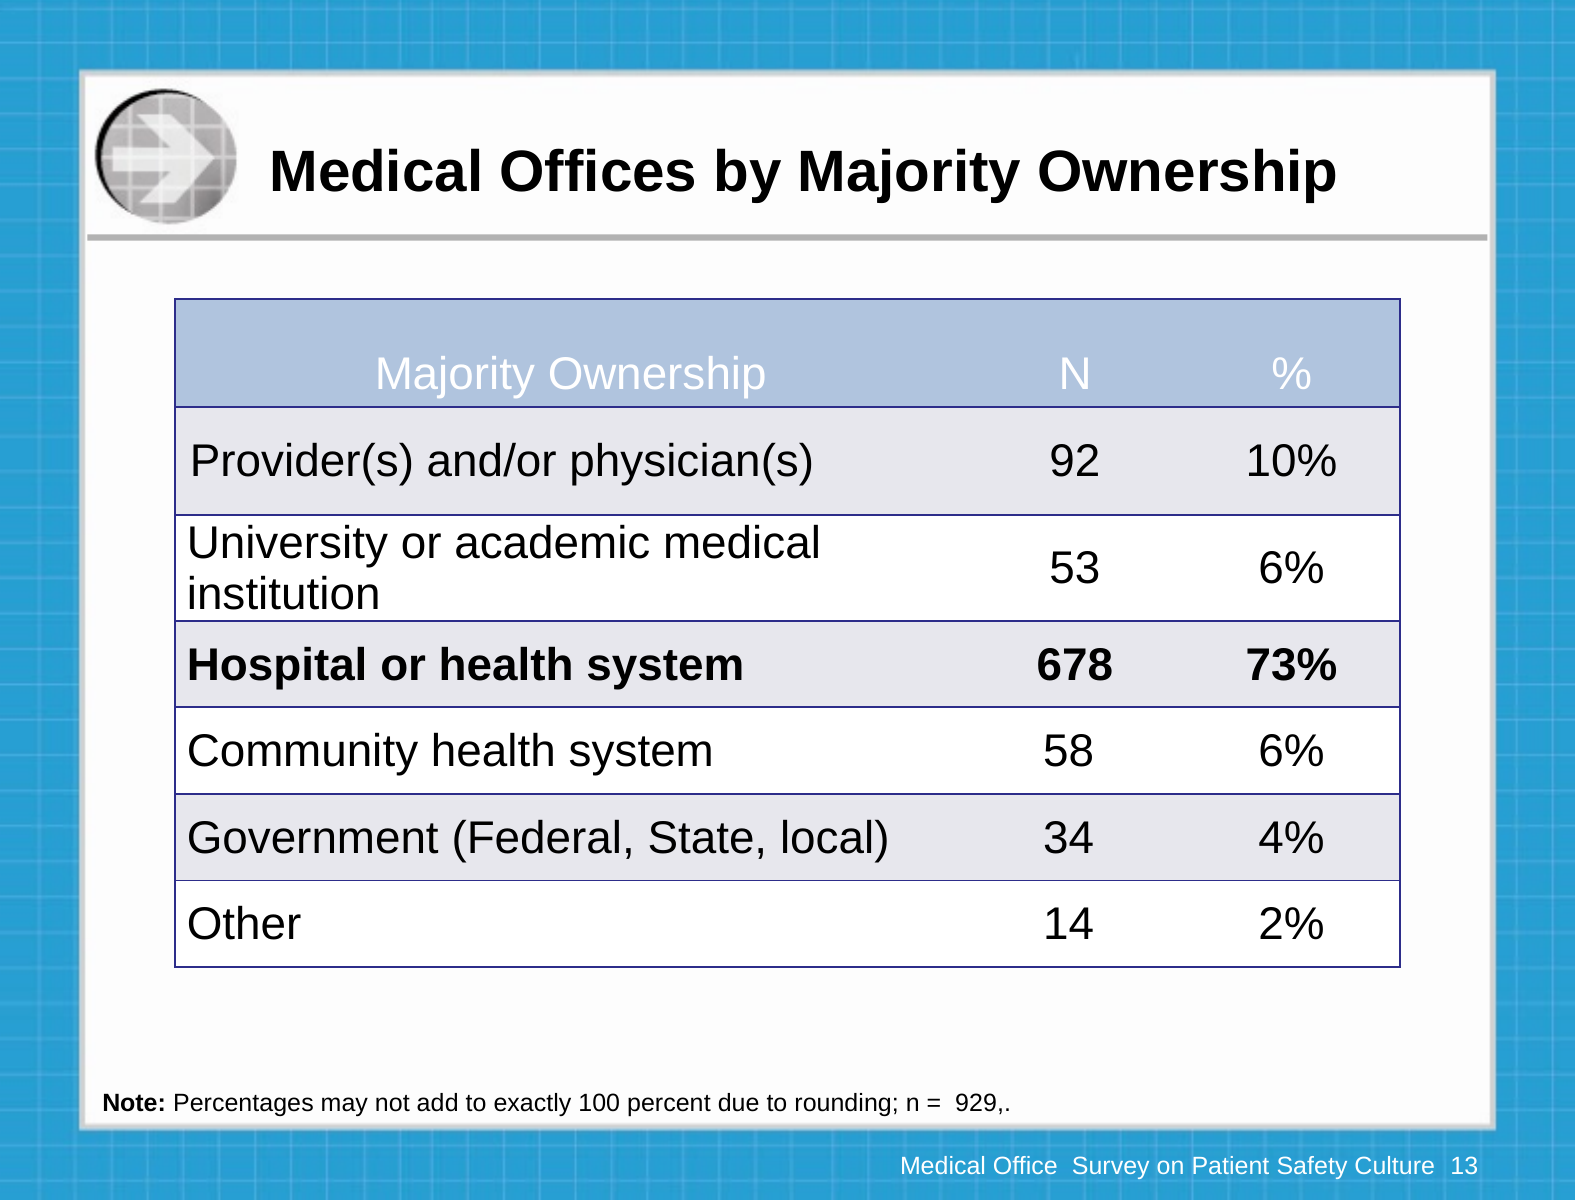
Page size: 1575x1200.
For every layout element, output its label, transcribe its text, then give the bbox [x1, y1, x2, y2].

table_cell 2% [1183, 881, 1399, 966]
table_cell 34 [967, 795, 1183, 880]
table_cell Hospital or health system [176, 622, 967, 706]
table_cell 10% [1183, 408, 1399, 514]
table_cell 678 [967, 622, 1183, 706]
table_cell 4% [1183, 795, 1399, 880]
text_box Note: Percentages may not add to exactly 100 percent due to rounding; n = 929,. [87, 1079, 1400, 1125]
table_header Majority Ownership [176, 300, 967, 406]
table_cell Other [176, 881, 967, 966]
title Medical Offices by Majority Ownership [187, 87, 1422, 249]
table_header % [1183, 300, 1399, 406]
table_cell 6% [1183, 708, 1399, 793]
table_cell 14 [967, 881, 1183, 966]
table_header N [967, 300, 1183, 406]
table_cell University or academic medical institution [176, 516, 967, 620]
table_cell 58 [967, 708, 1183, 793]
table_cell Government (Federal, State, local) [176, 795, 967, 880]
table_cell 92 [967, 408, 1183, 514]
table_cell Provider(s) and/or physician(s) [176, 408, 967, 514]
table_cell 6% [1183, 516, 1399, 620]
table_cell Community health system [176, 708, 967, 793]
table_cell 73% [1183, 622, 1399, 706]
table_cell 53 [967, 516, 1183, 620]
picture [0, 0, 1575, 1200]
